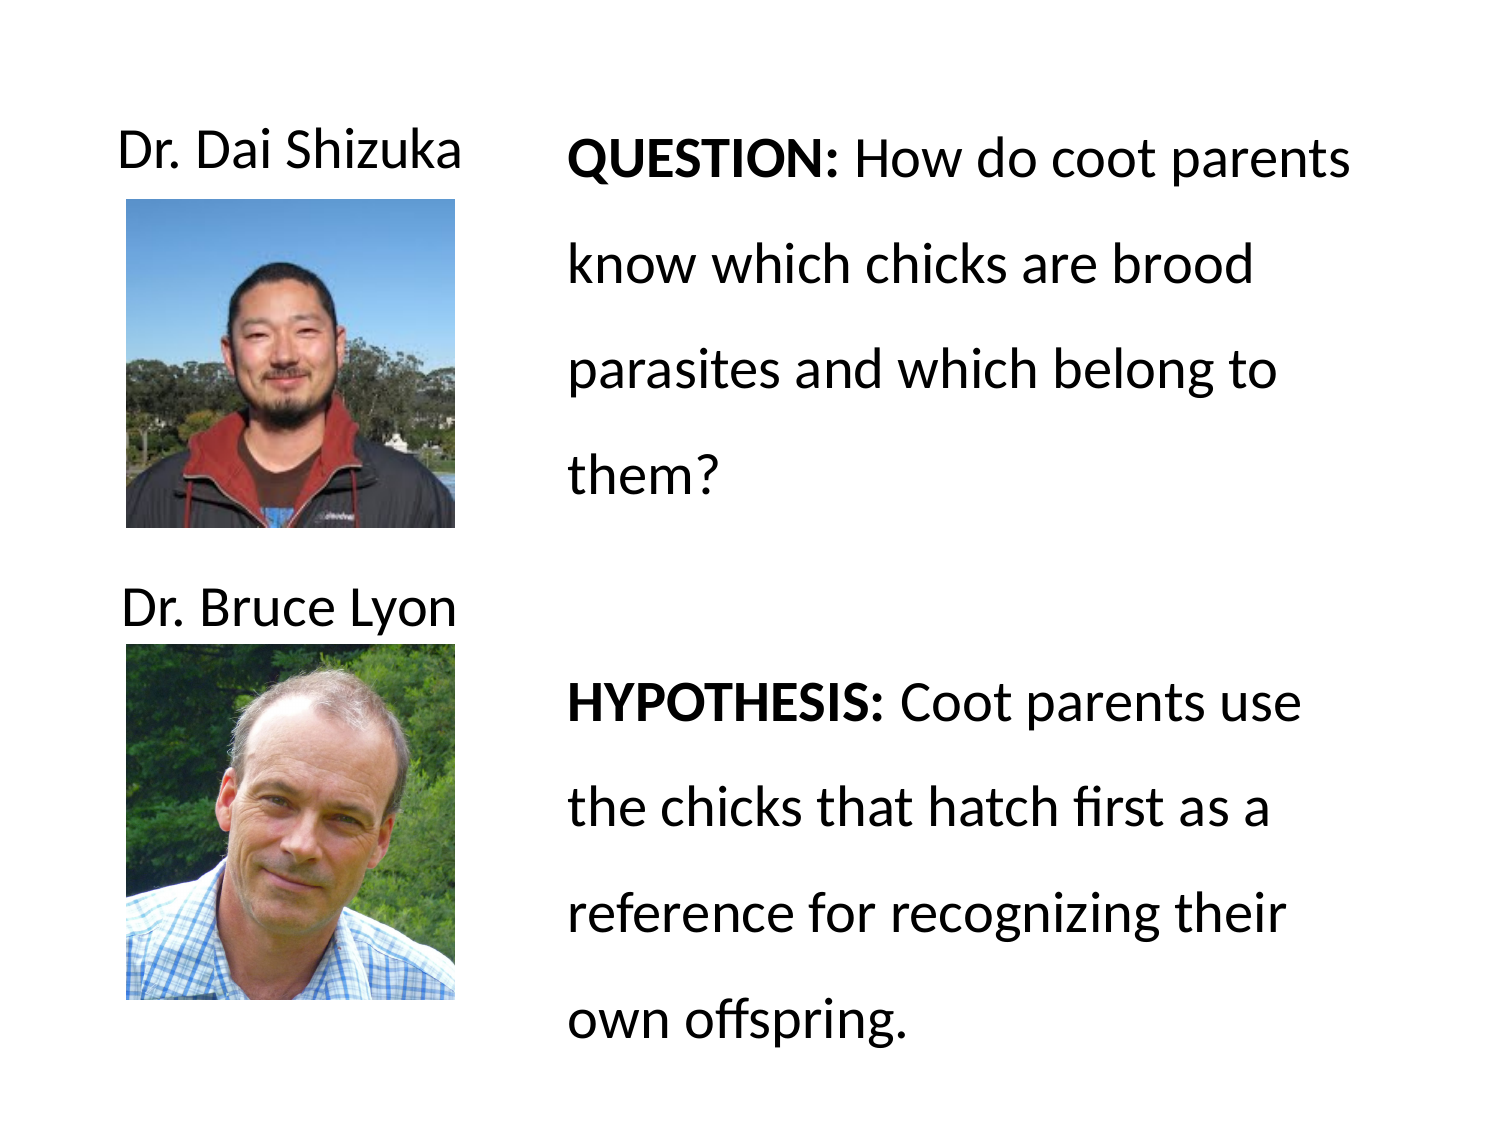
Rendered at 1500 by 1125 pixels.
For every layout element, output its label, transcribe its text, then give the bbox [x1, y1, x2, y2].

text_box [100, 103, 481, 1000]
list QUESTION: How do coot parents know which chicks are brood parasites and which belong to them? HYPOTHESIS: Coot parents use the chicks that hatch first as a reference for recognizing their own offspring. [552, 76, 1397, 1065]
